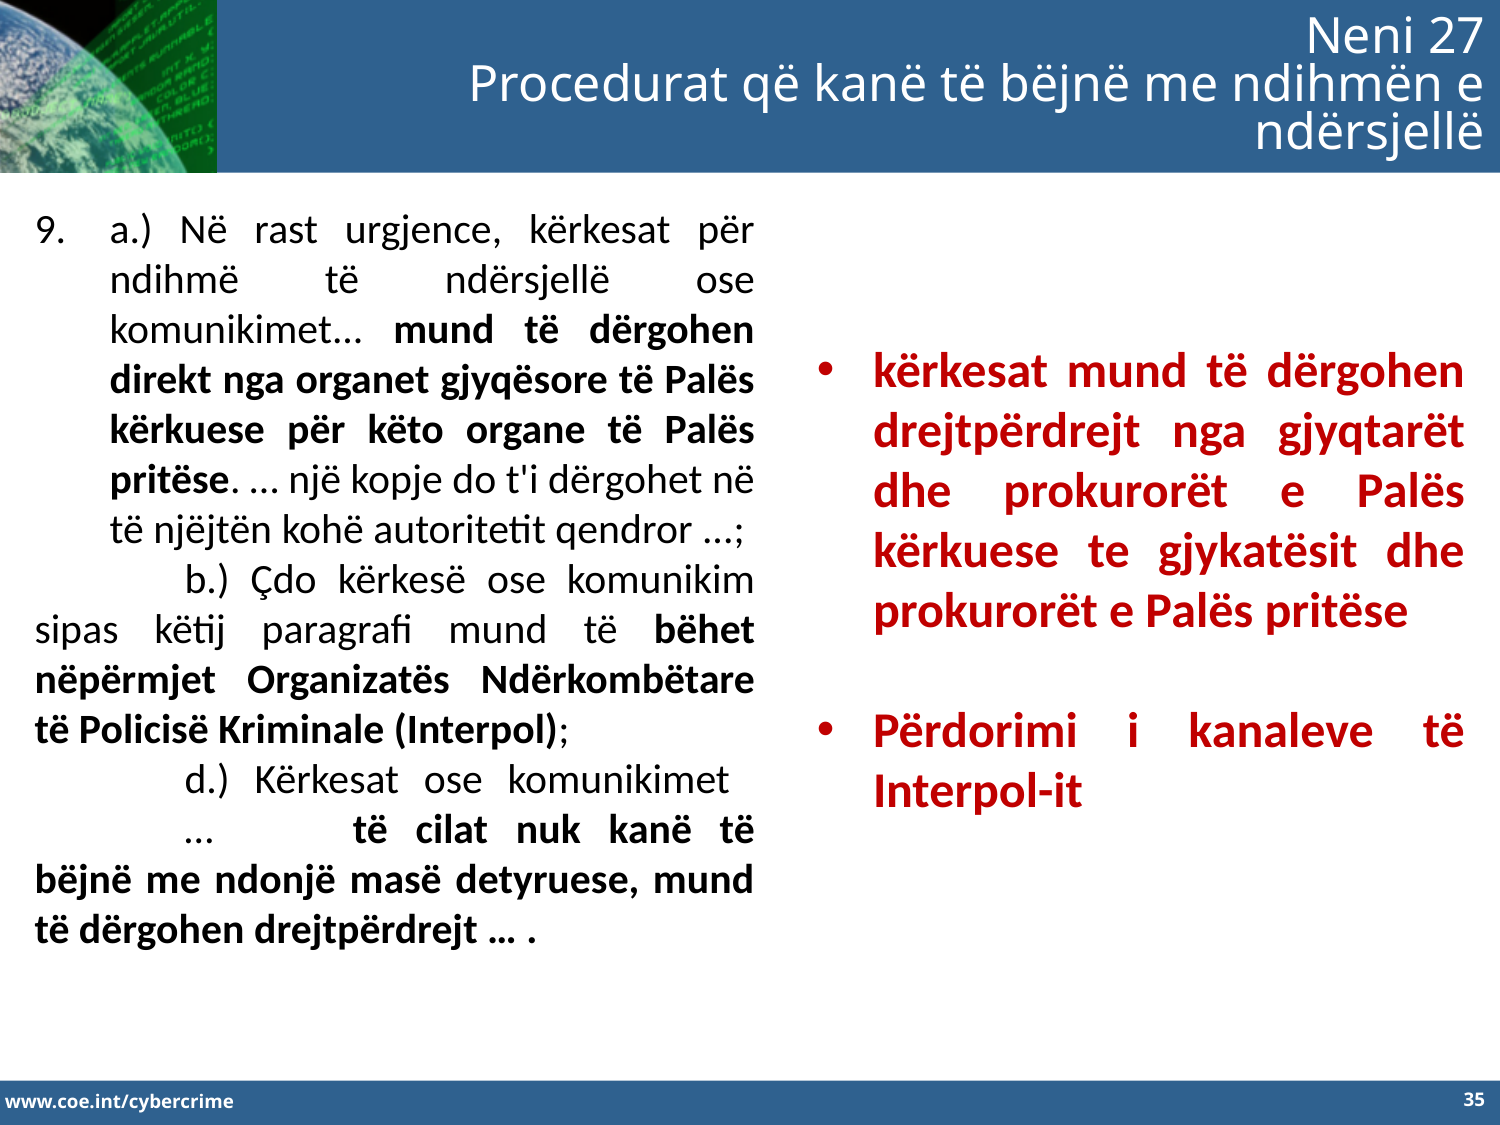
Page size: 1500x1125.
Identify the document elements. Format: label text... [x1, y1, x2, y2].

text_box a.) Në rast urgjence, kërkesat për ndihmë të ndërsjellë ose komunikimet... mund të dërgohen direkt nga organet gjyqësore të Palës kërkuese për këto organe të Palës pritëse. … një kopje do t'i dërgohet në të njëjtën kohë autoritetit qendror ...; b.) Çdo kërkesë ose komunikim sipas këtij paragrafi mund të bëhet nëpërmjet Organizatës Ndërkombëtare të Policisë Kriminale (Interpol); d.) Kërkesat ose komunikimet … të cilat nuk kanë të bëjnë me ndonjë masë detyruese, mund të dërgohen drejtpërdrejt … . [19, 194, 770, 960]
text_box Neni 27 Procedurat që kanë të bëjnë me ndihmën e ndërsjellë [274, 11, 1500, 164]
slide_number 35 [1149, 1079, 1500, 1125]
picture [0, 1, 217, 173]
text_box kërkesat mund të dërgohen drejtpërdrejt nga gjyqtarët dhe prokurorët e Palës kërkuese te gjykatësit dhe prokurorët e Palës pritëse Përdorimi i kanaleve të Interpol-it [802, 330, 1480, 826]
